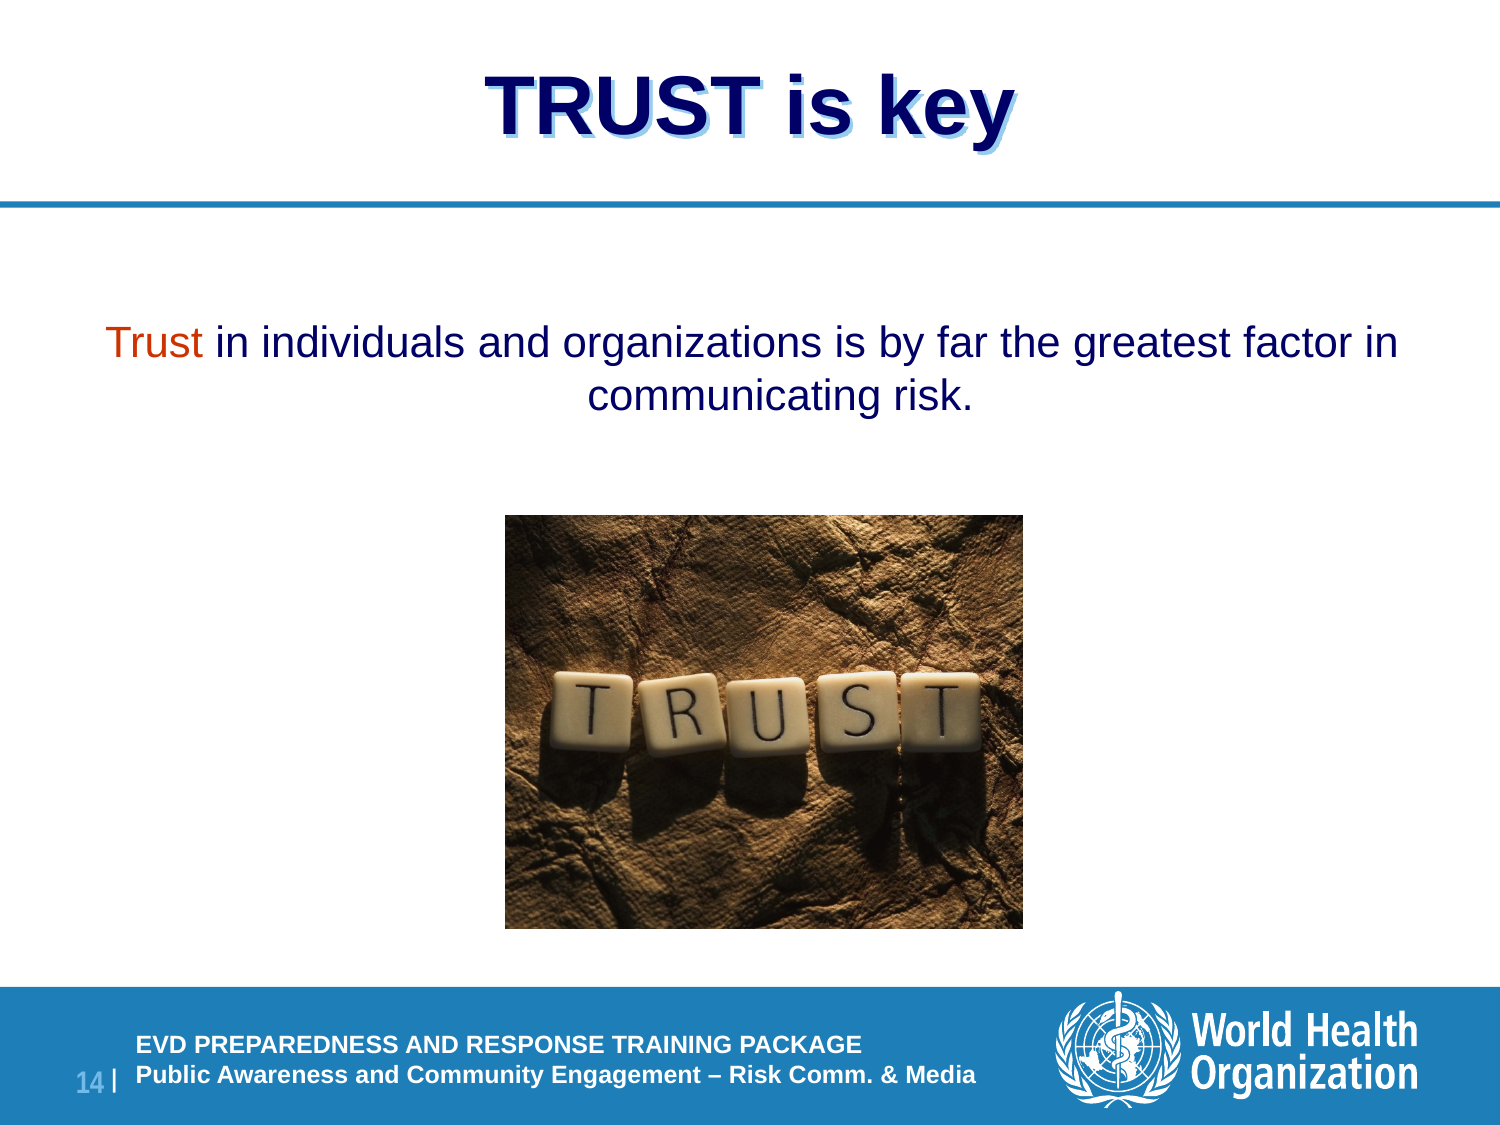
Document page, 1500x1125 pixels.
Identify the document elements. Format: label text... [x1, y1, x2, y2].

list Trust in individuals and organizations is by far the greatest factor in communicating risk. [72, 226, 1433, 984]
picture [504, 514, 1023, 930]
title TRUST is key [0, 0, 1500, 204]
